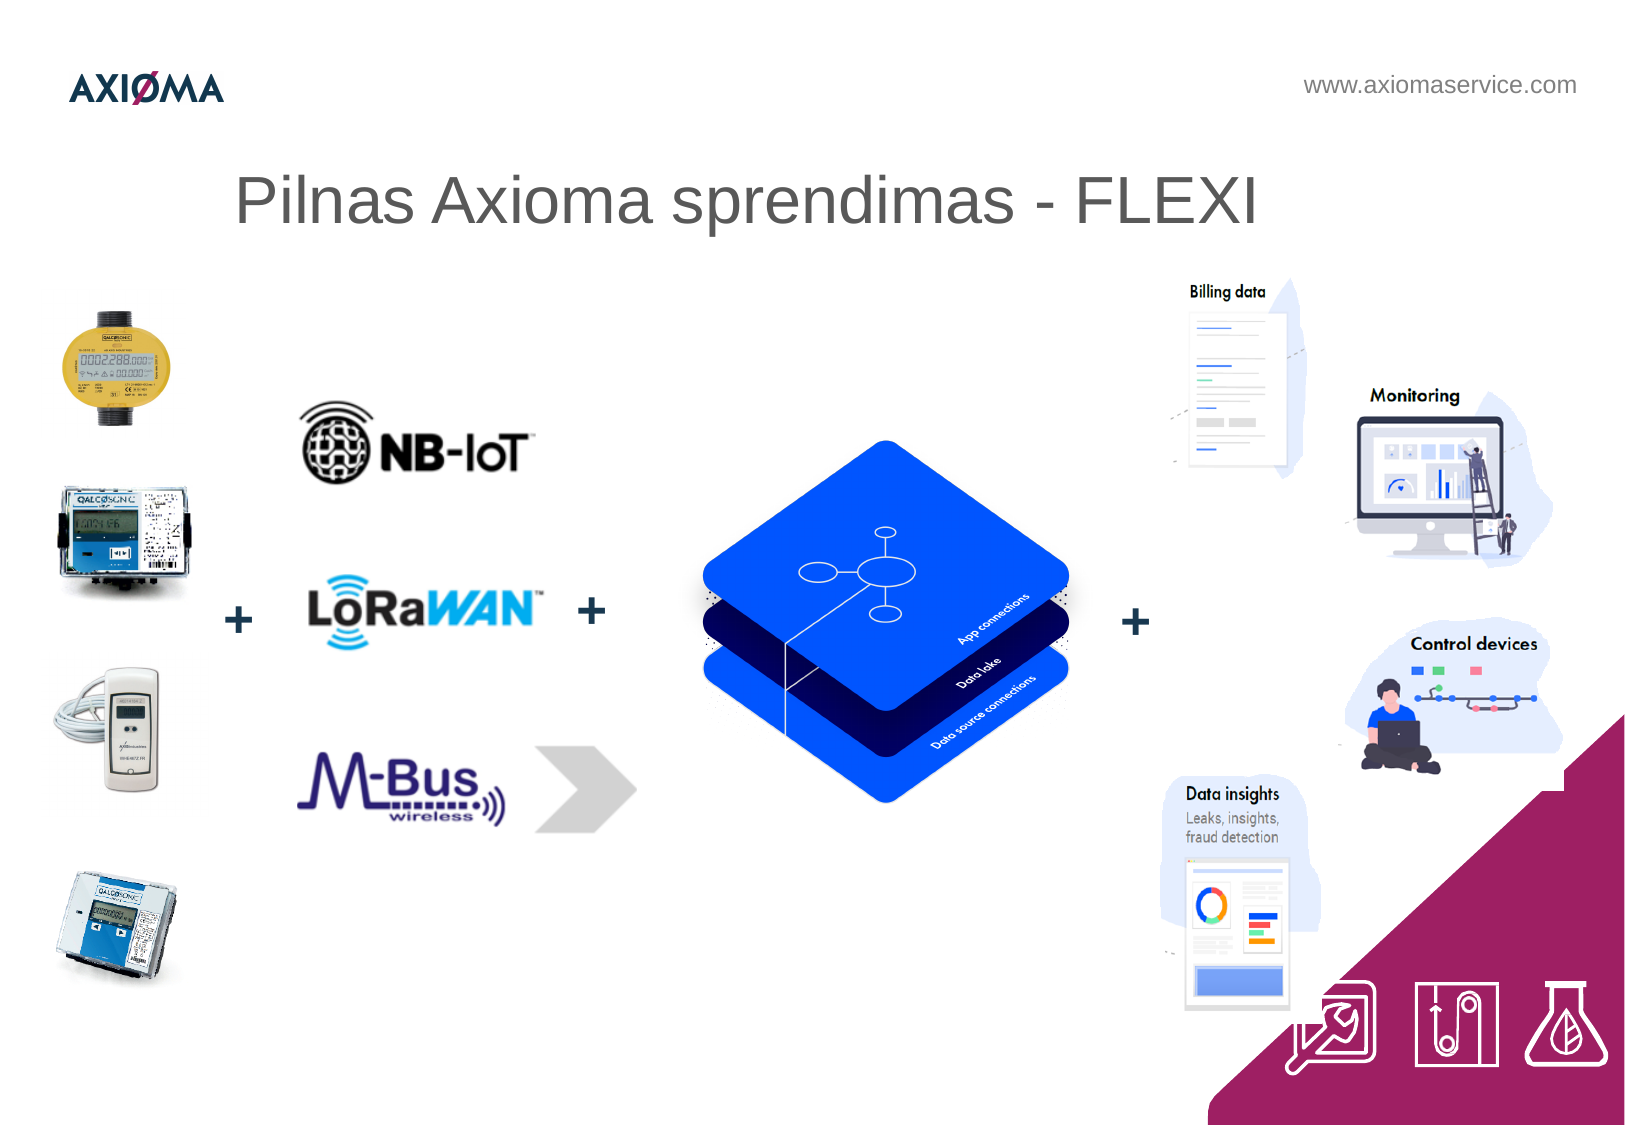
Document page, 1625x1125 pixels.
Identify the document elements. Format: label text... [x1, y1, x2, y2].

text_box + [1112, 579, 1251, 661]
text_box Pilnas Axioma sprendimas - FLEXI [194, 154, 1300, 237]
picture [1335, 373, 1554, 571]
picture [1169, 266, 1309, 482]
picture [1159, 773, 1322, 1025]
picture [69, 71, 224, 105]
picture [1333, 616, 1565, 791]
picture [296, 741, 648, 840]
picture [41, 652, 209, 817]
text_box + [208, 577, 291, 659]
picture [41, 289, 186, 438]
text_box + [561, 568, 661, 650]
picture [296, 562, 548, 661]
picture [45, 871, 189, 994]
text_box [1207, 712, 1625, 1125]
picture [296, 397, 542, 495]
picture [41, 454, 208, 620]
picture [666, 426, 1106, 804]
